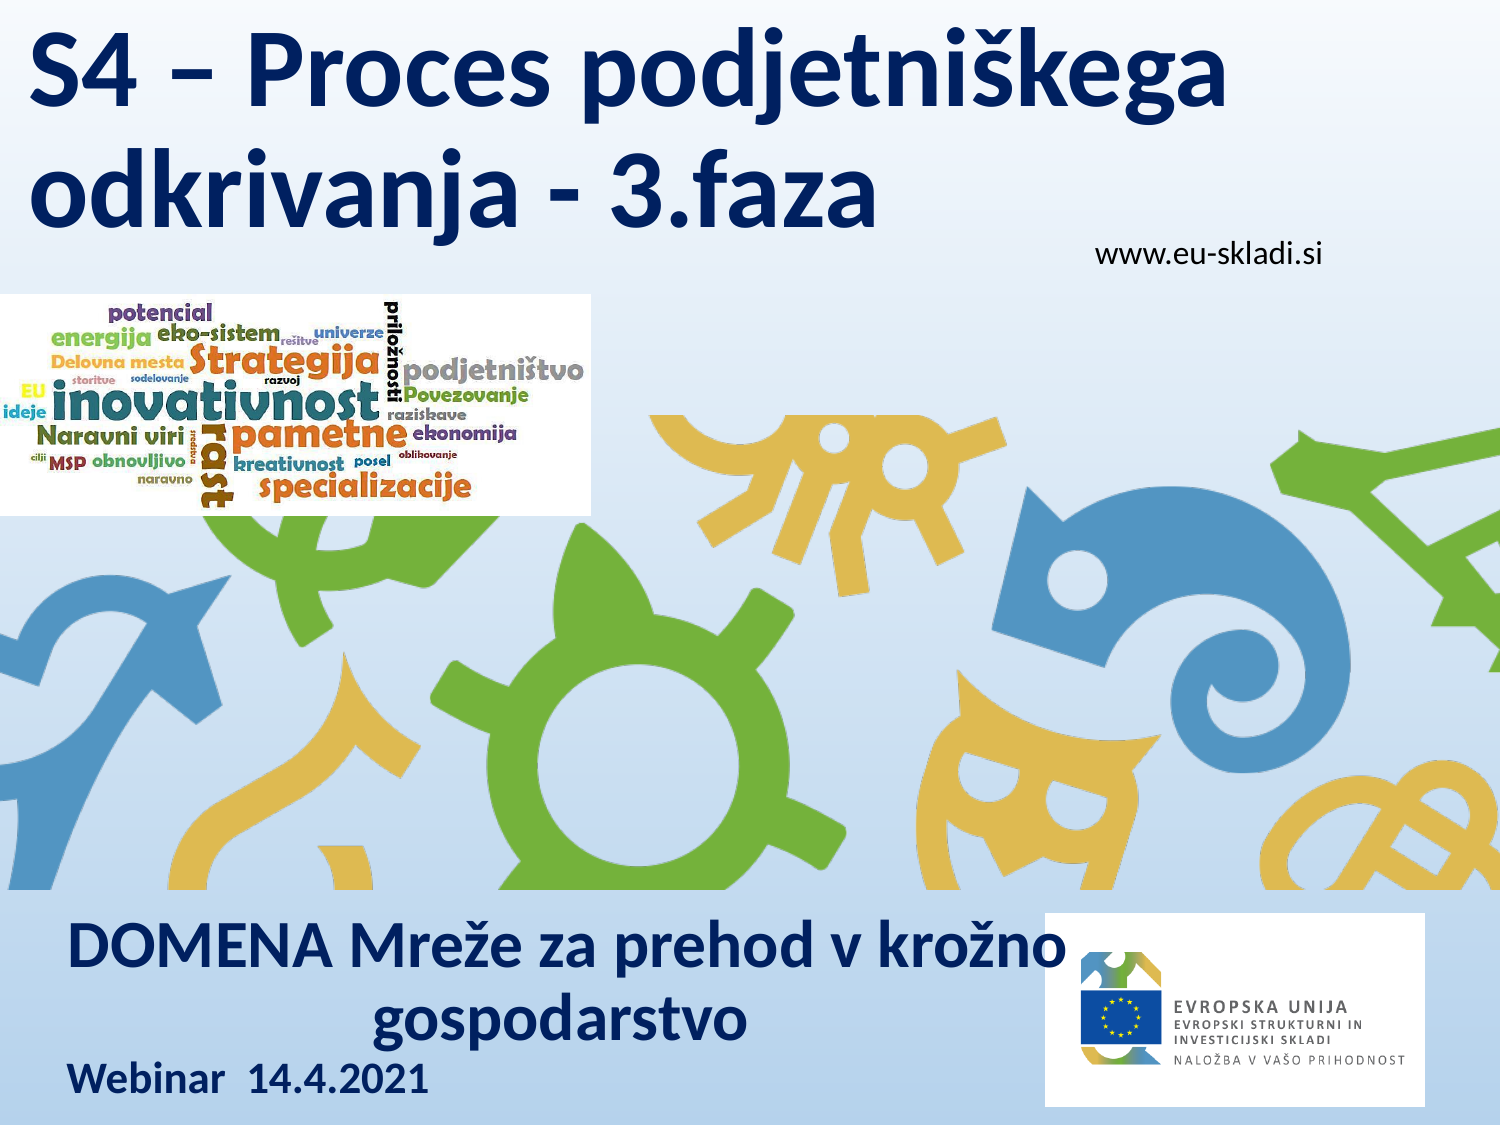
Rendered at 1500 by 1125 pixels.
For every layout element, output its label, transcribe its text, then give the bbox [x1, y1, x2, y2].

title S4 – Proces podjetniškega odkrivanja - 3.faza [13, 25, 1472, 236]
picture [1085, 913, 1425, 1107]
picture [0, 294, 1500, 890]
text_box DOMENA Mreže za prehod v krožno gospodarstvo Webinar 14.4.2021 [51, 901, 1085, 1112]
